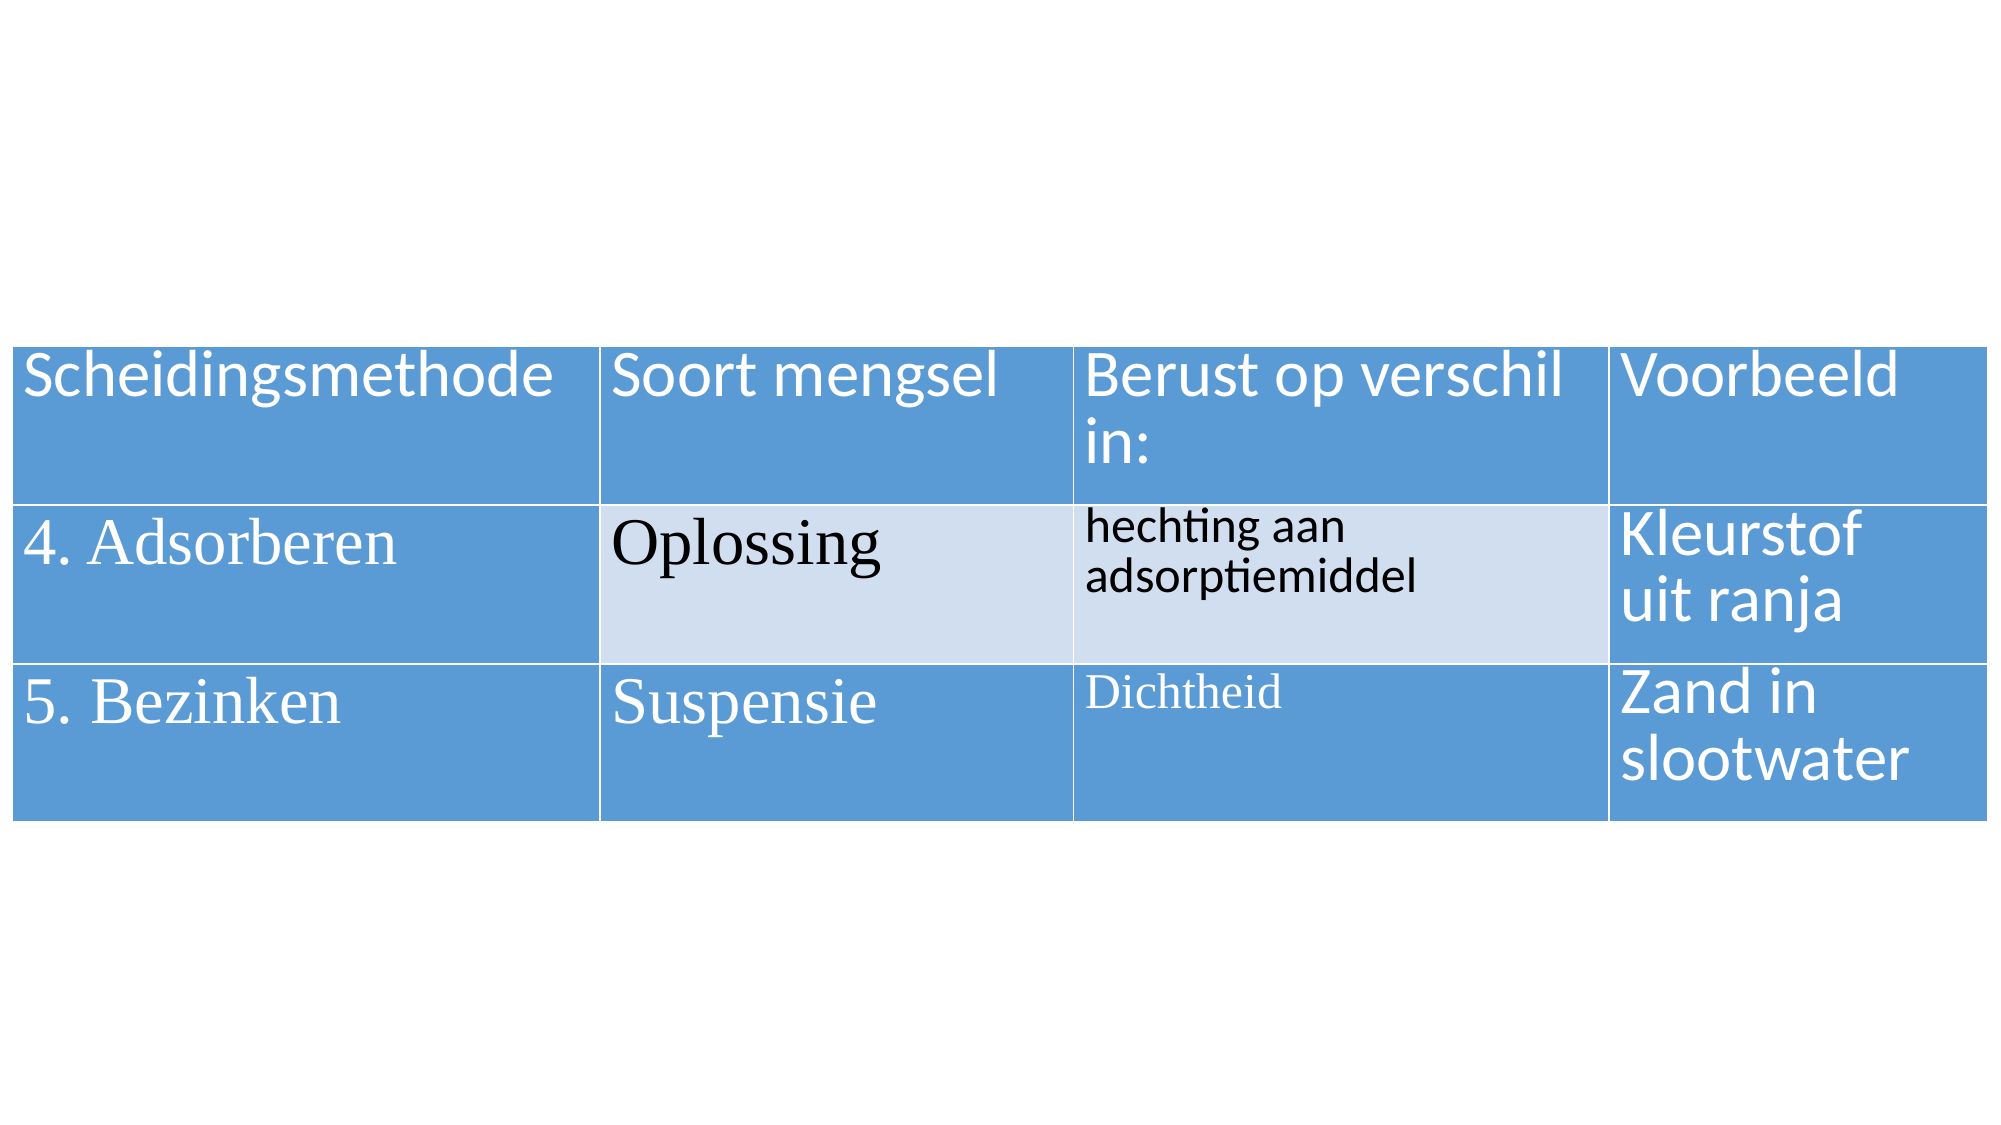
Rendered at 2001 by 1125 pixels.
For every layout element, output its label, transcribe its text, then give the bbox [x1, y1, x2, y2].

table_header Voorbeeld [1610, 347, 1987, 504]
table_cell hechting aan adsorptiemiddel [1074, 506, 1608, 663]
table_cell Kleurstof uit ranja [1610, 506, 1987, 663]
table_header Scheidingsmethode [13, 347, 599, 504]
table_cell Suspensie [601, 665, 1073, 821]
table_header Soort mengsel [601, 347, 1073, 504]
table_cell 5. Bezinken [13, 665, 599, 821]
table_cell Zand in slootwater [1610, 665, 1987, 821]
table_cell 4. Adsorberen [13, 506, 599, 663]
table_cell Dichtheid [1074, 665, 1608, 821]
table_header Berust op verschil in: [1074, 347, 1608, 504]
table_cell Oplossing [601, 506, 1073, 663]
